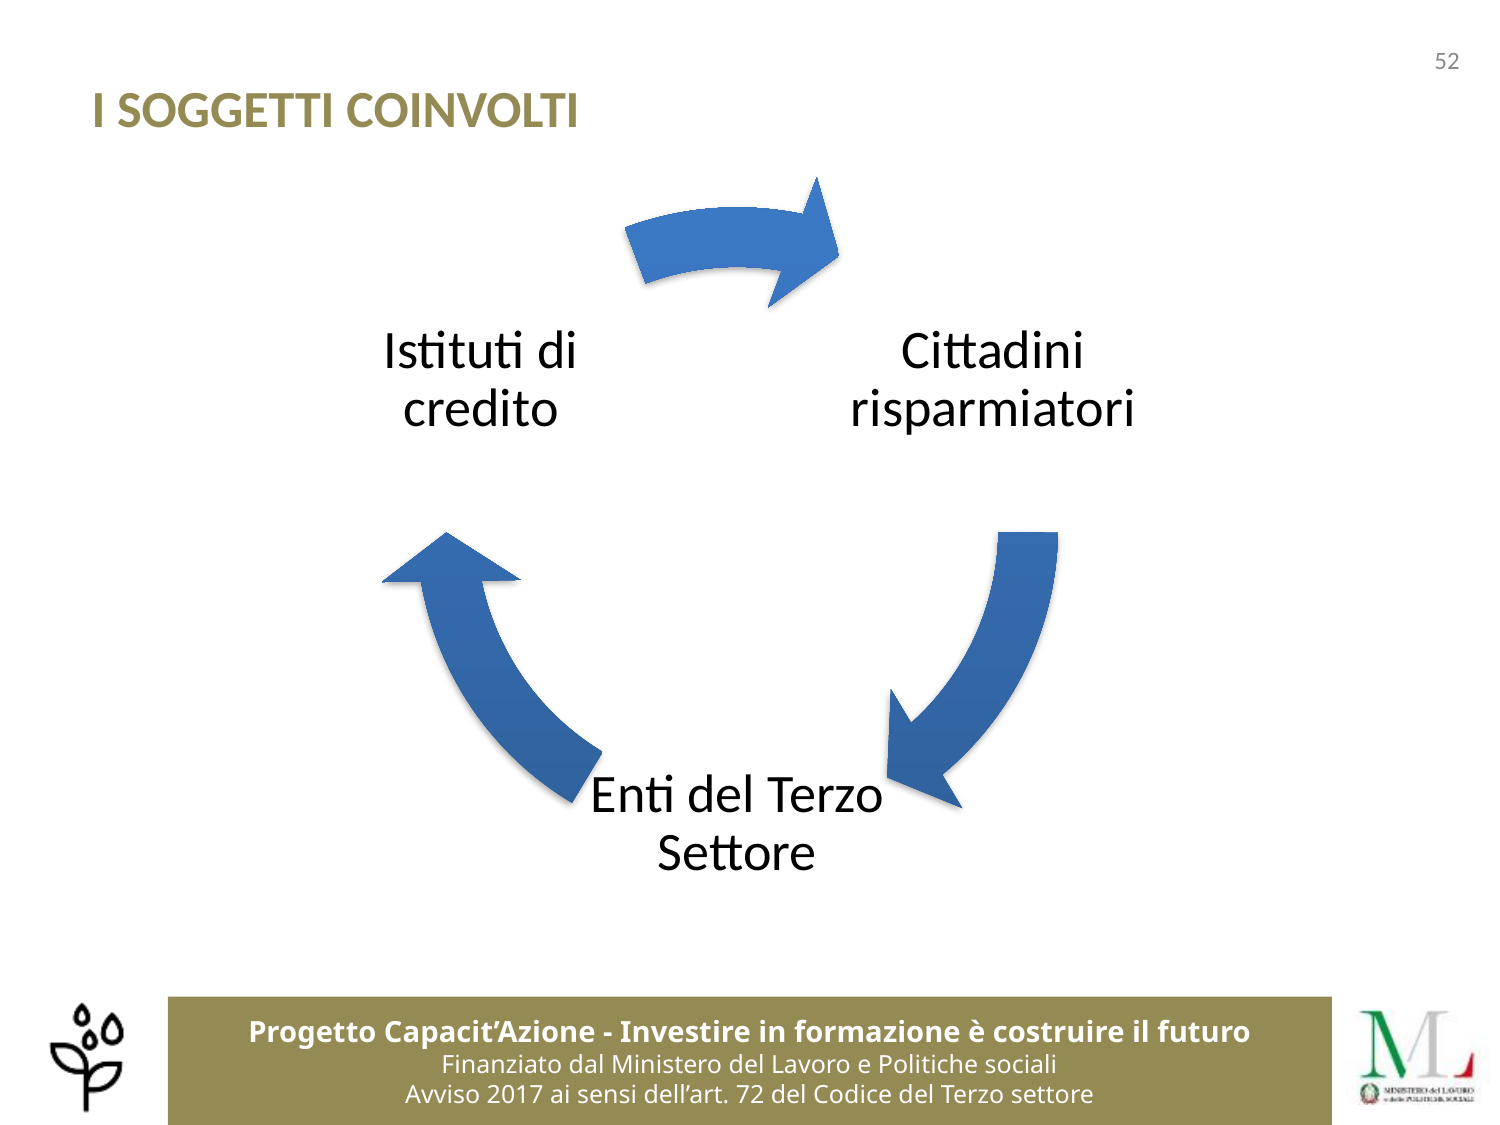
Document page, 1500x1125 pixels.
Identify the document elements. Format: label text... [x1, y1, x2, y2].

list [78, 167, 1396, 977]
slide_number 52 [1124, 29, 1475, 90]
text_box Progetto Capacit’Azione - Investire in formazione è costruire il futuro Finanziato dal Ministero del Lavoro e Politiche sociali Avviso 2017 ai sensi dell’art. 72 del Codice del Terzo settore [166, 994, 1334, 1125]
title I SOGGETTI COINVOLTI [69, 59, 602, 154]
picture [1345, 1009, 1491, 1106]
picture [47, 1002, 129, 1113]
